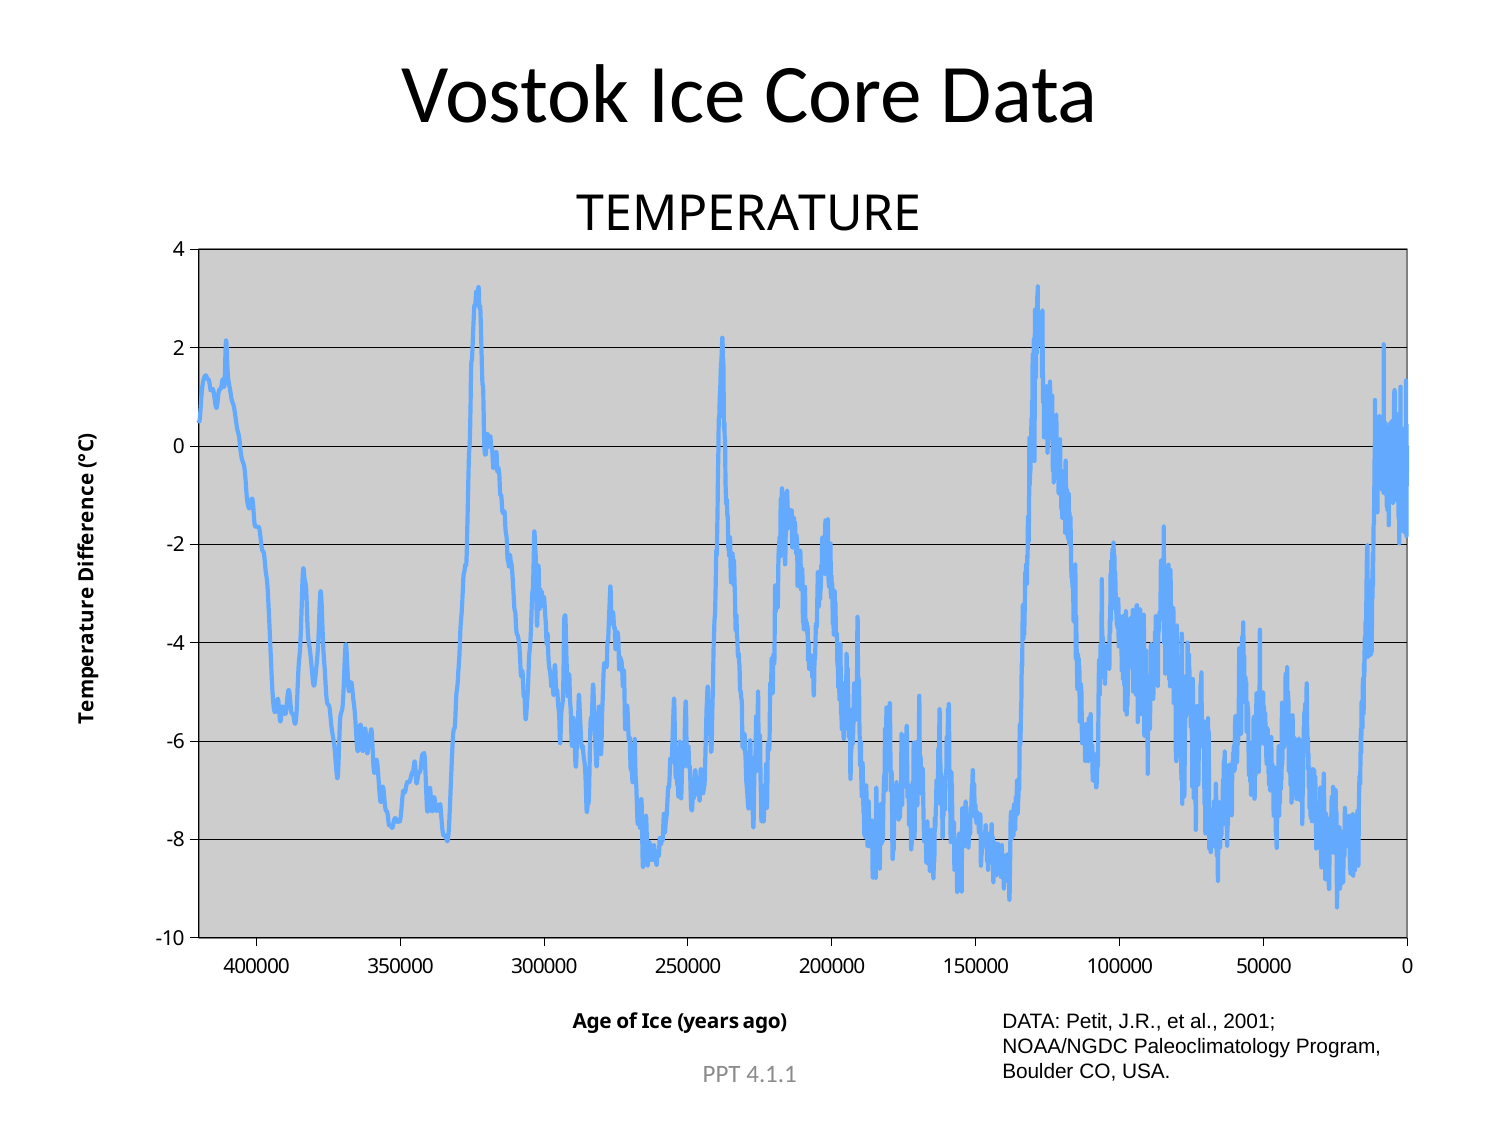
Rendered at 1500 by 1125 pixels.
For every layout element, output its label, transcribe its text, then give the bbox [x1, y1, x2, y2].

chart [46, 151, 1426, 1041]
title Vostok Ice Core Data [75, 45, 1425, 150]
text_box DATA: Petit, J.R., et al., 2001; NOAA/NGDC Paleoclimatology Program, Boulder CO, USA. [987, 1000, 1464, 1091]
footer PPT 4.1.1 [512, 1050, 988, 1103]
